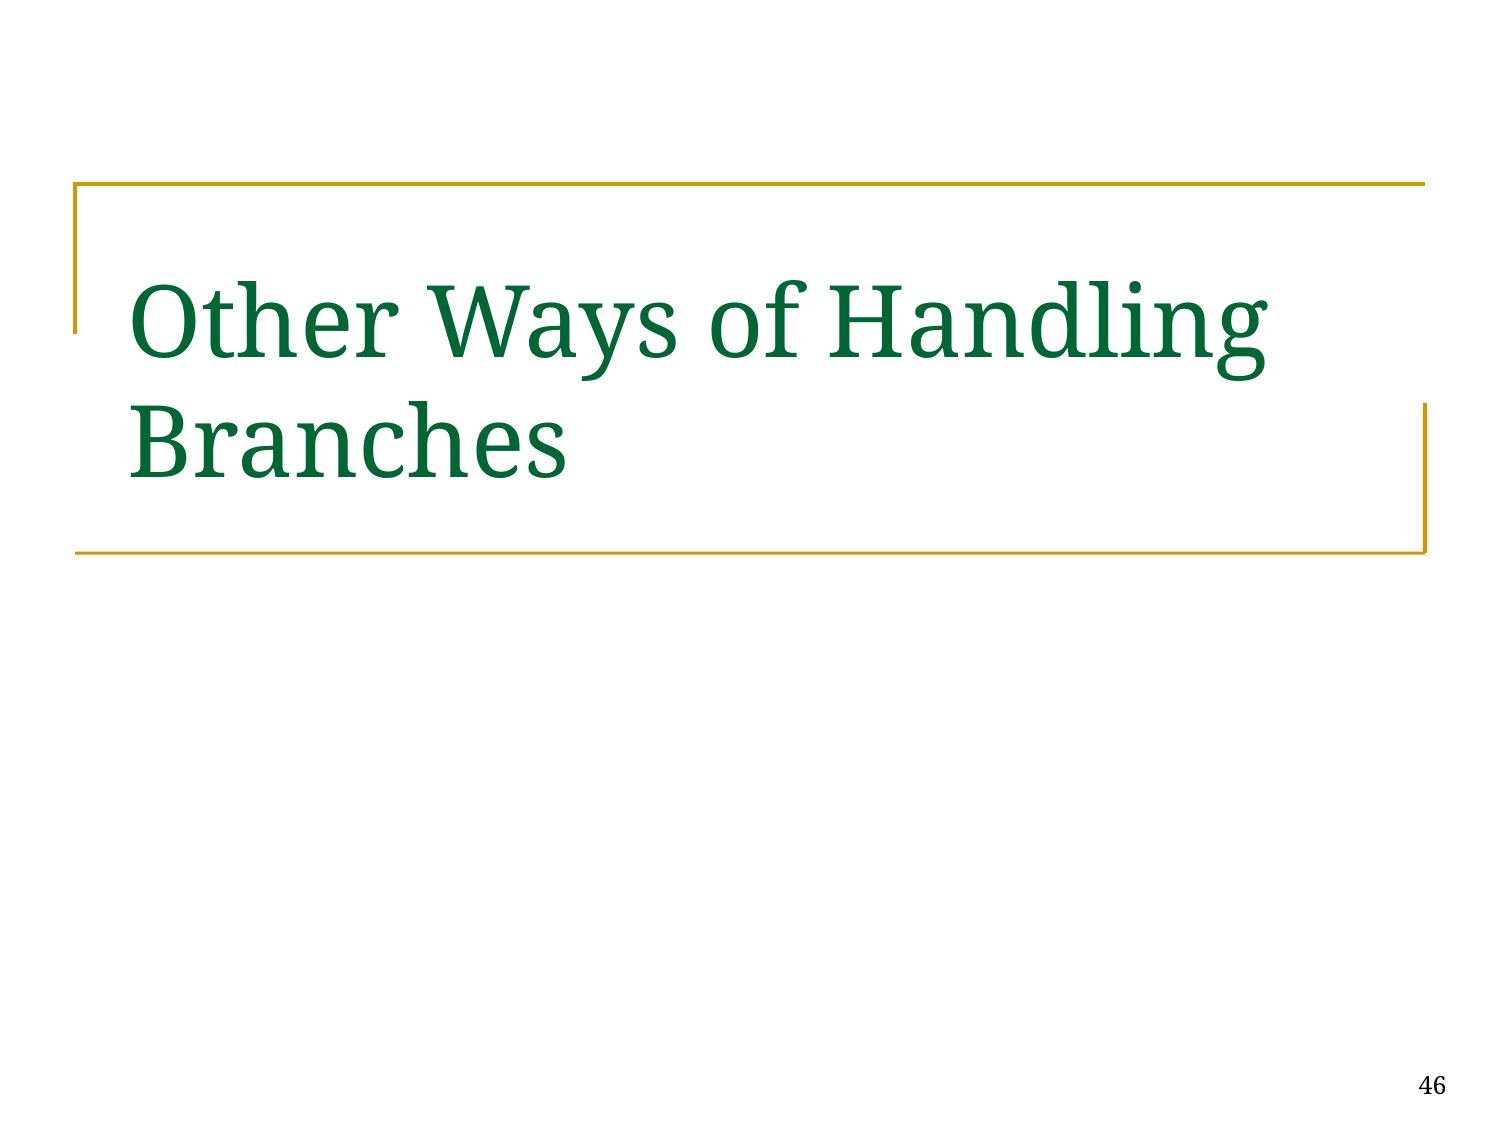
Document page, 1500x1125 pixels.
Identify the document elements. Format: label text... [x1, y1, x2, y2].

slide_number 46 [1111, 1036, 1462, 1112]
title Other Ways of Handling Branches [112, 249, 1438, 538]
